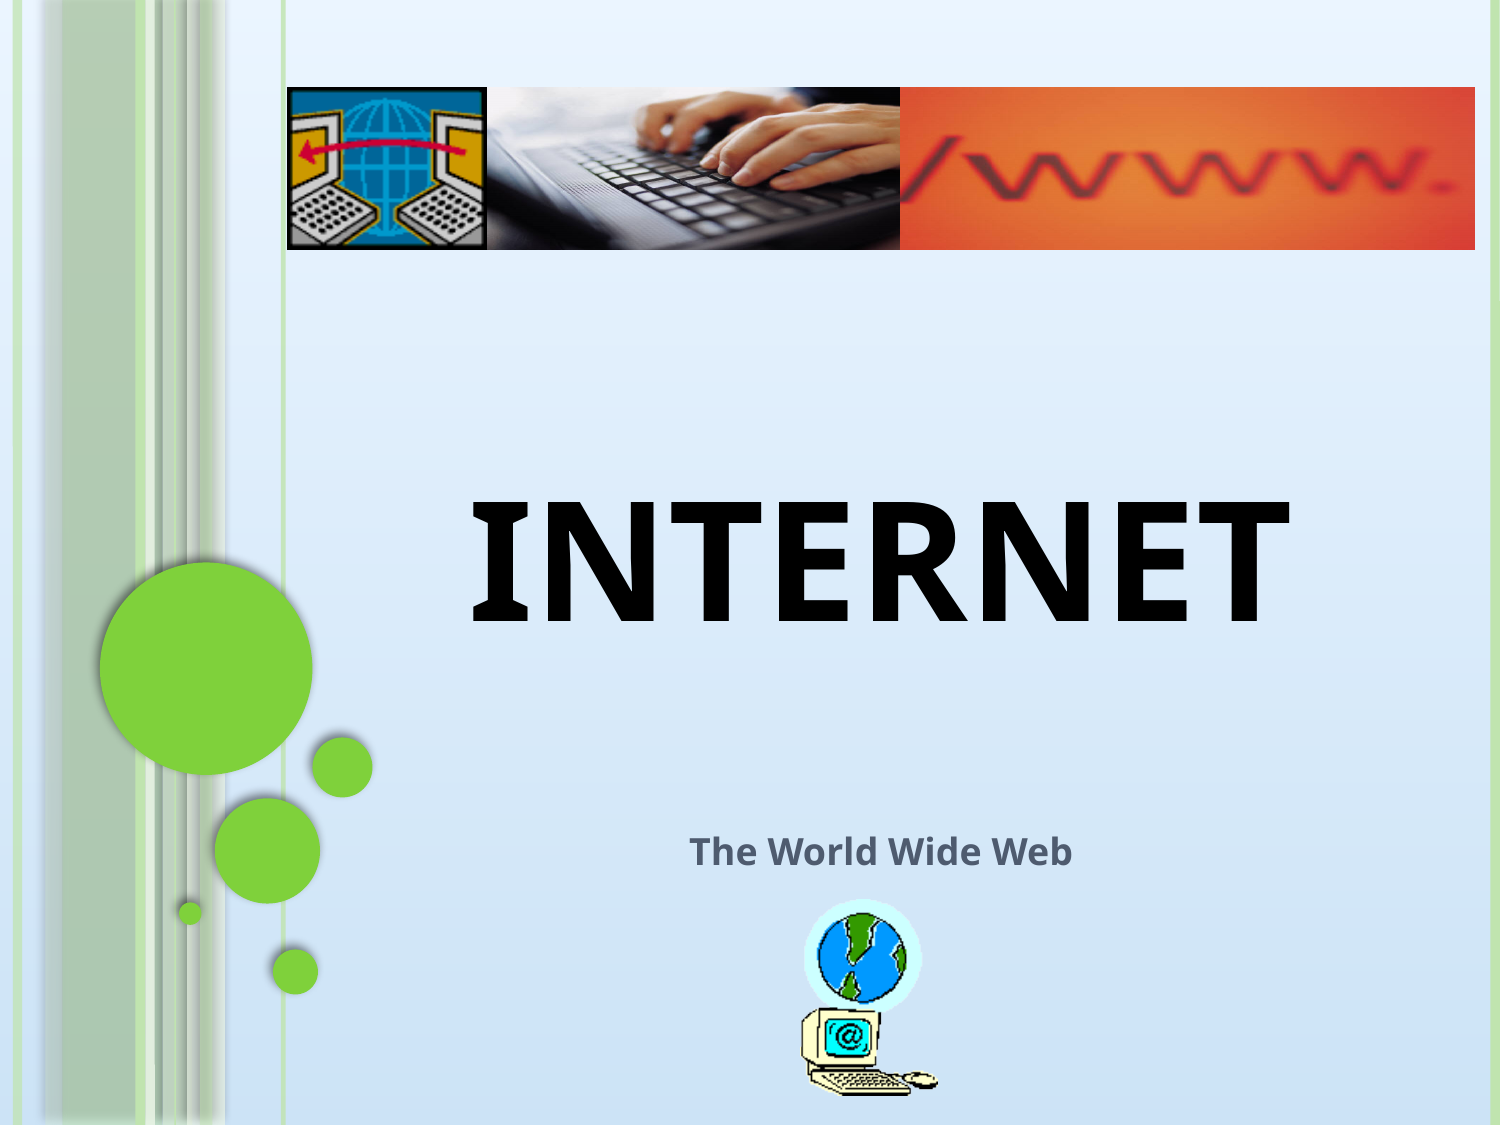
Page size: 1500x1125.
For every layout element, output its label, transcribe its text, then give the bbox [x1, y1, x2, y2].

picture [799, 899, 938, 1096]
picture [287, 87, 1476, 251]
subtitle The World Wide Web [375, 820, 1388, 1046]
title Internet [375, 350, 1388, 663]
